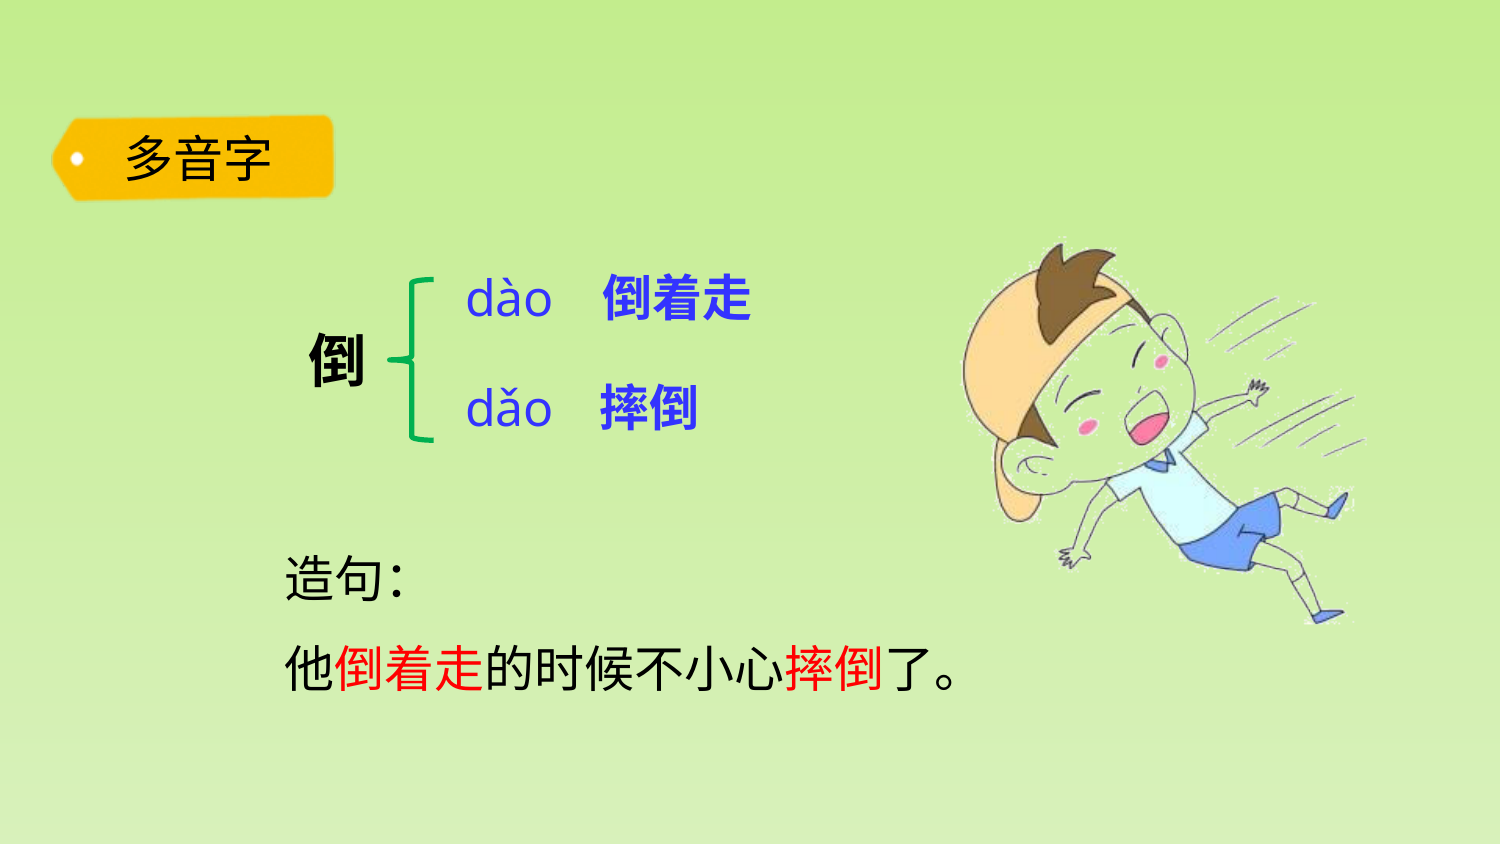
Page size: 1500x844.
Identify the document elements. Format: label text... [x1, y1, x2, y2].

text_box dǎo [450, 368, 584, 444]
text_box 多音字 [351, 120, 355, 196]
text_box 造句： 他倒着走的时候不小心摔倒了。 [269, 509, 1187, 705]
text_box [388, 278, 434, 442]
picture [39, 110, 346, 206]
text_box 摔倒 [584, 368, 850, 444]
text_box dào [450, 258, 587, 334]
text_box 倒着走 [587, 258, 840, 334]
text_box 倒 [293, 317, 410, 402]
picture [954, 235, 1381, 634]
